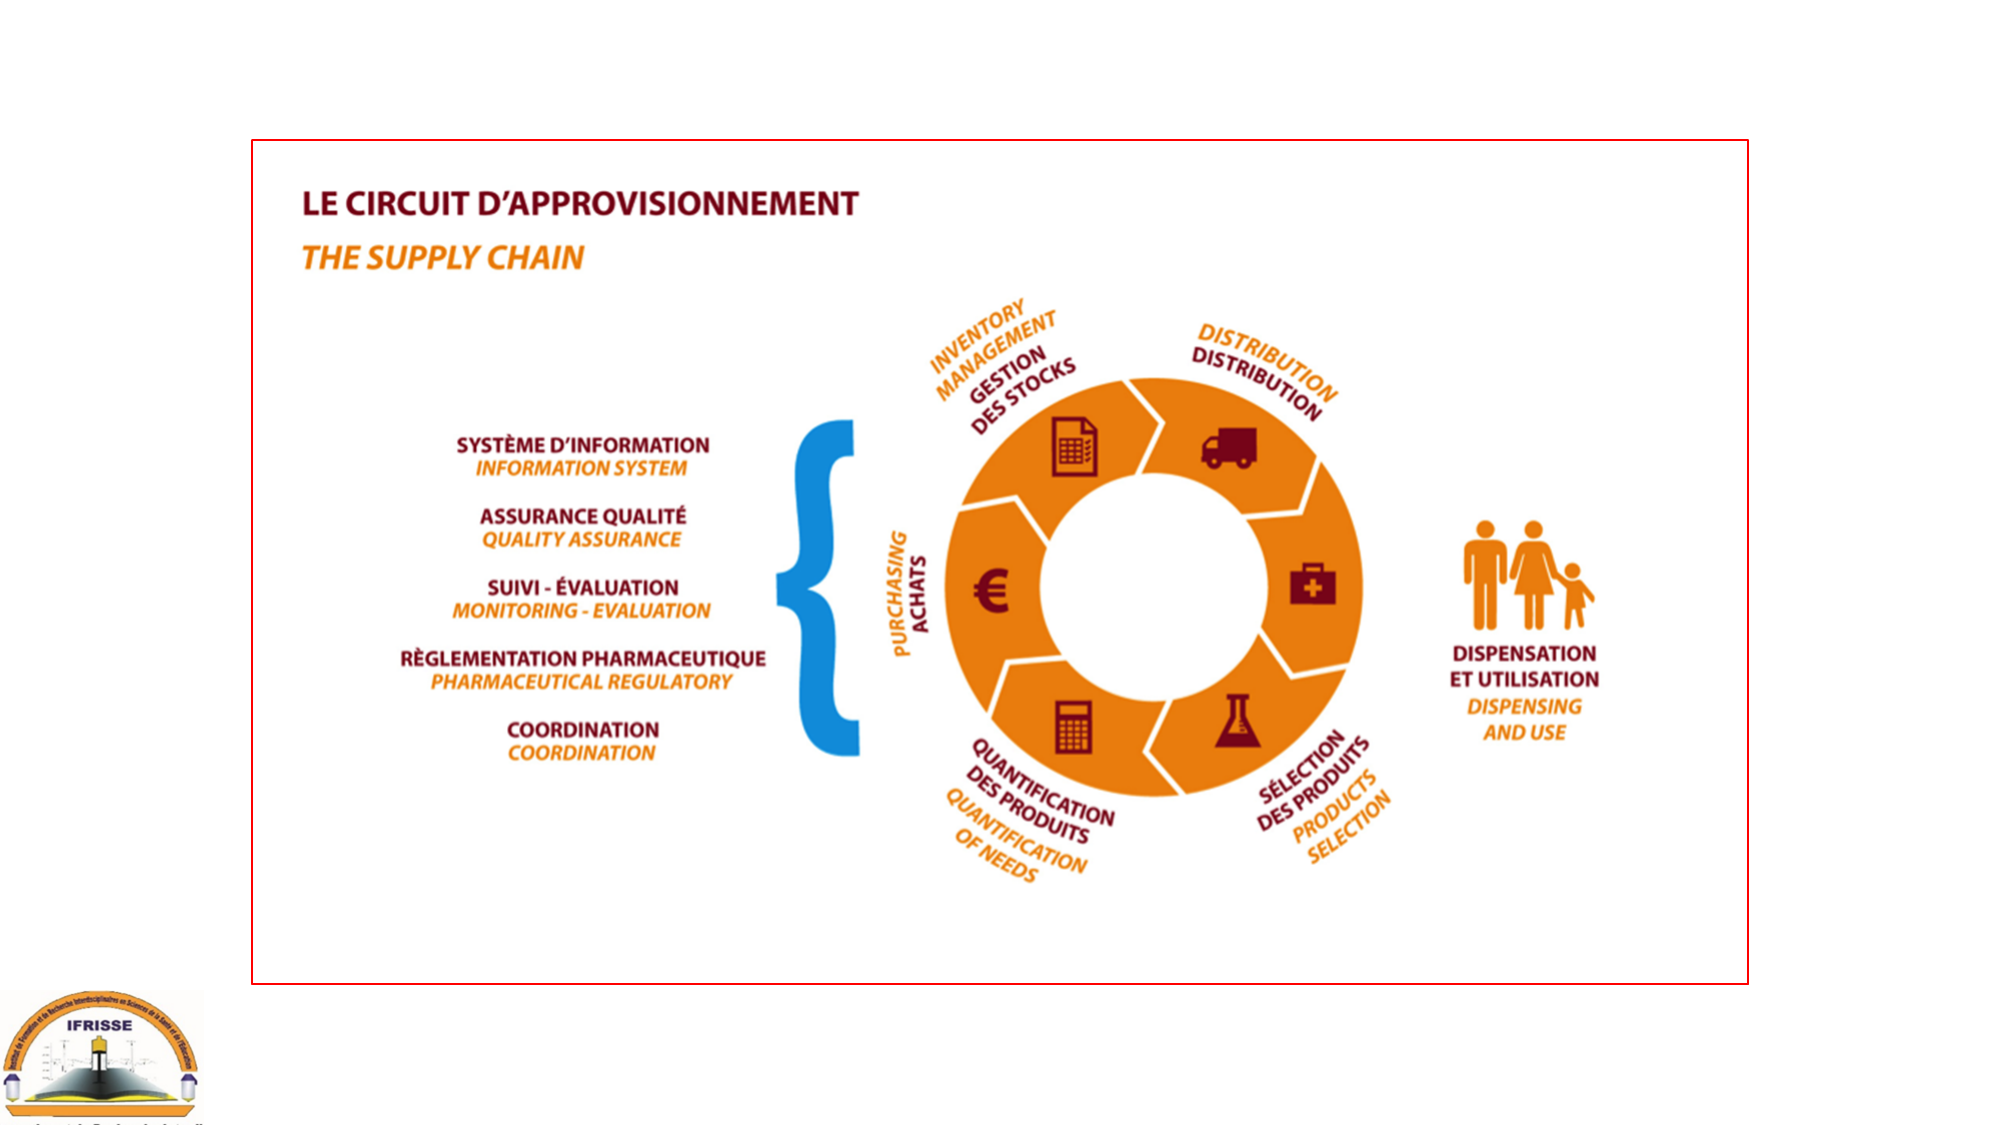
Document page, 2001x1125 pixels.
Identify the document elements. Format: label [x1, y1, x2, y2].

picture [251, 139, 1749, 985]
picture [0, 990, 204, 1125]
